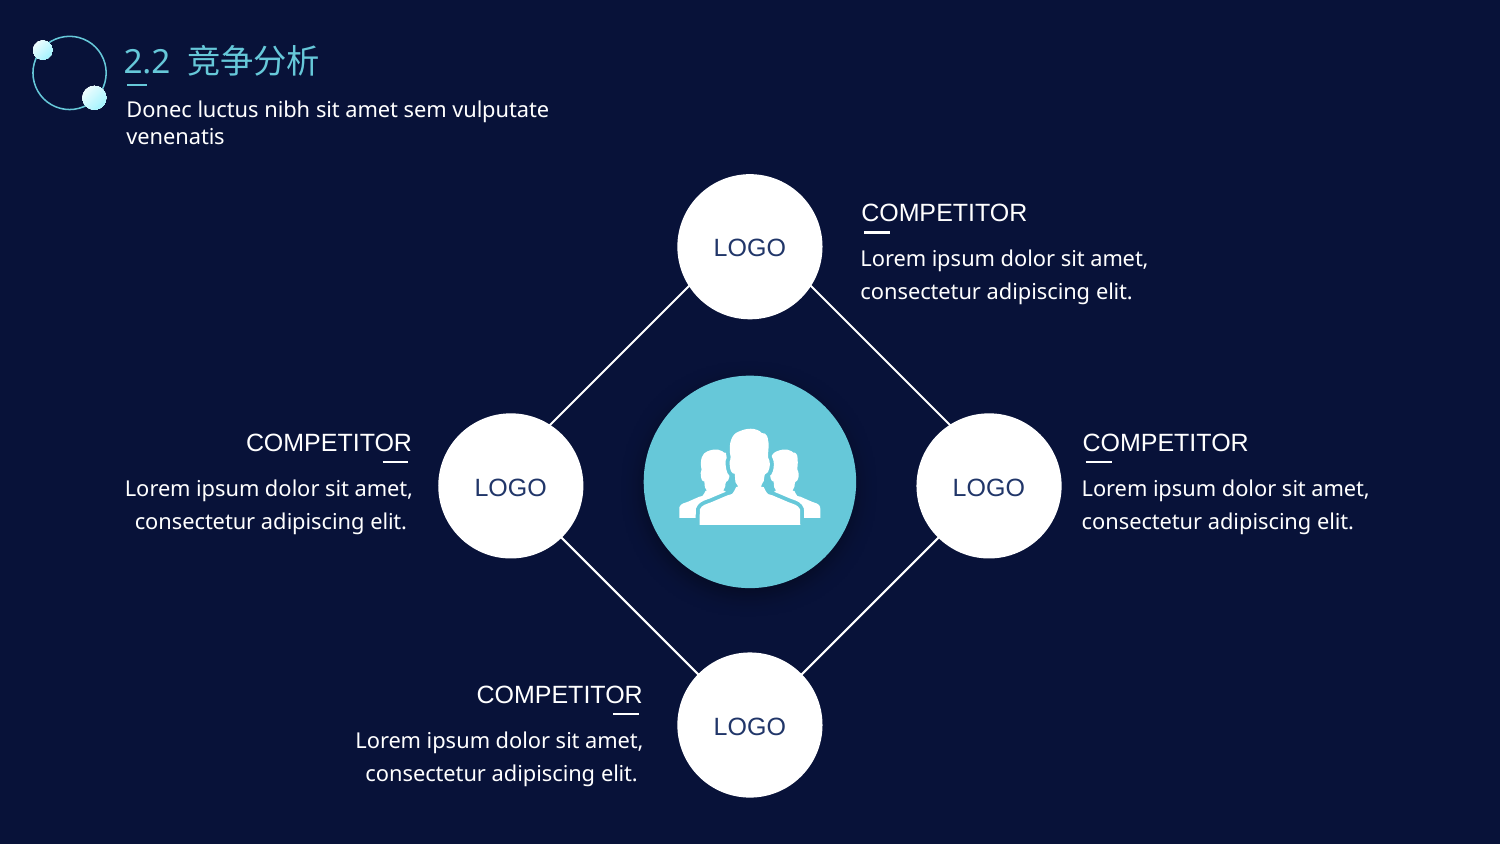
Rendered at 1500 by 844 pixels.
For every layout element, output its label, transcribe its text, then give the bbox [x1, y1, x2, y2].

text_box Lorem ipsum dolor sit amet, consectetur adipiscing elit. [53, 461, 418, 542]
text_box [81, 84, 108, 111]
text_box COMPETITOR [471, 663, 648, 712]
text_box Lorem ipsum dolor sit amet, consectetur adipiscing elit. [283, 712, 649, 793]
text_box [642, 374, 858, 590]
text_box COMPETITOR [1078, 411, 1254, 461]
text_box LOGO [437, 412, 585, 560]
text_box [699, 428, 801, 525]
text_box LOGO [676, 173, 824, 321]
text_box Lorem ipsum dolor sit amet, consectetur adipiscing elit. [856, 231, 1221, 312]
text_box [770, 449, 821, 518]
text_box LOGO [676, 651, 824, 799]
text_box COMPETITOR [857, 181, 1033, 231]
text_box COMPETITOR [241, 411, 417, 461]
text_box [31, 39, 54, 61]
text_box Lorem ipsum dolor sit amet, consectetur adipiscing elit. [1077, 461, 1442, 542]
text_box [679, 449, 730, 518]
text_box Donec luctus nibh sit amet sem vulputate venenatis [111, 88, 636, 156]
text_box [31, 35, 108, 111]
text_box [550, 286, 950, 674]
text_box 2.2 竞争分析 [108, 32, 336, 88]
text_box LOGO [915, 412, 1063, 560]
